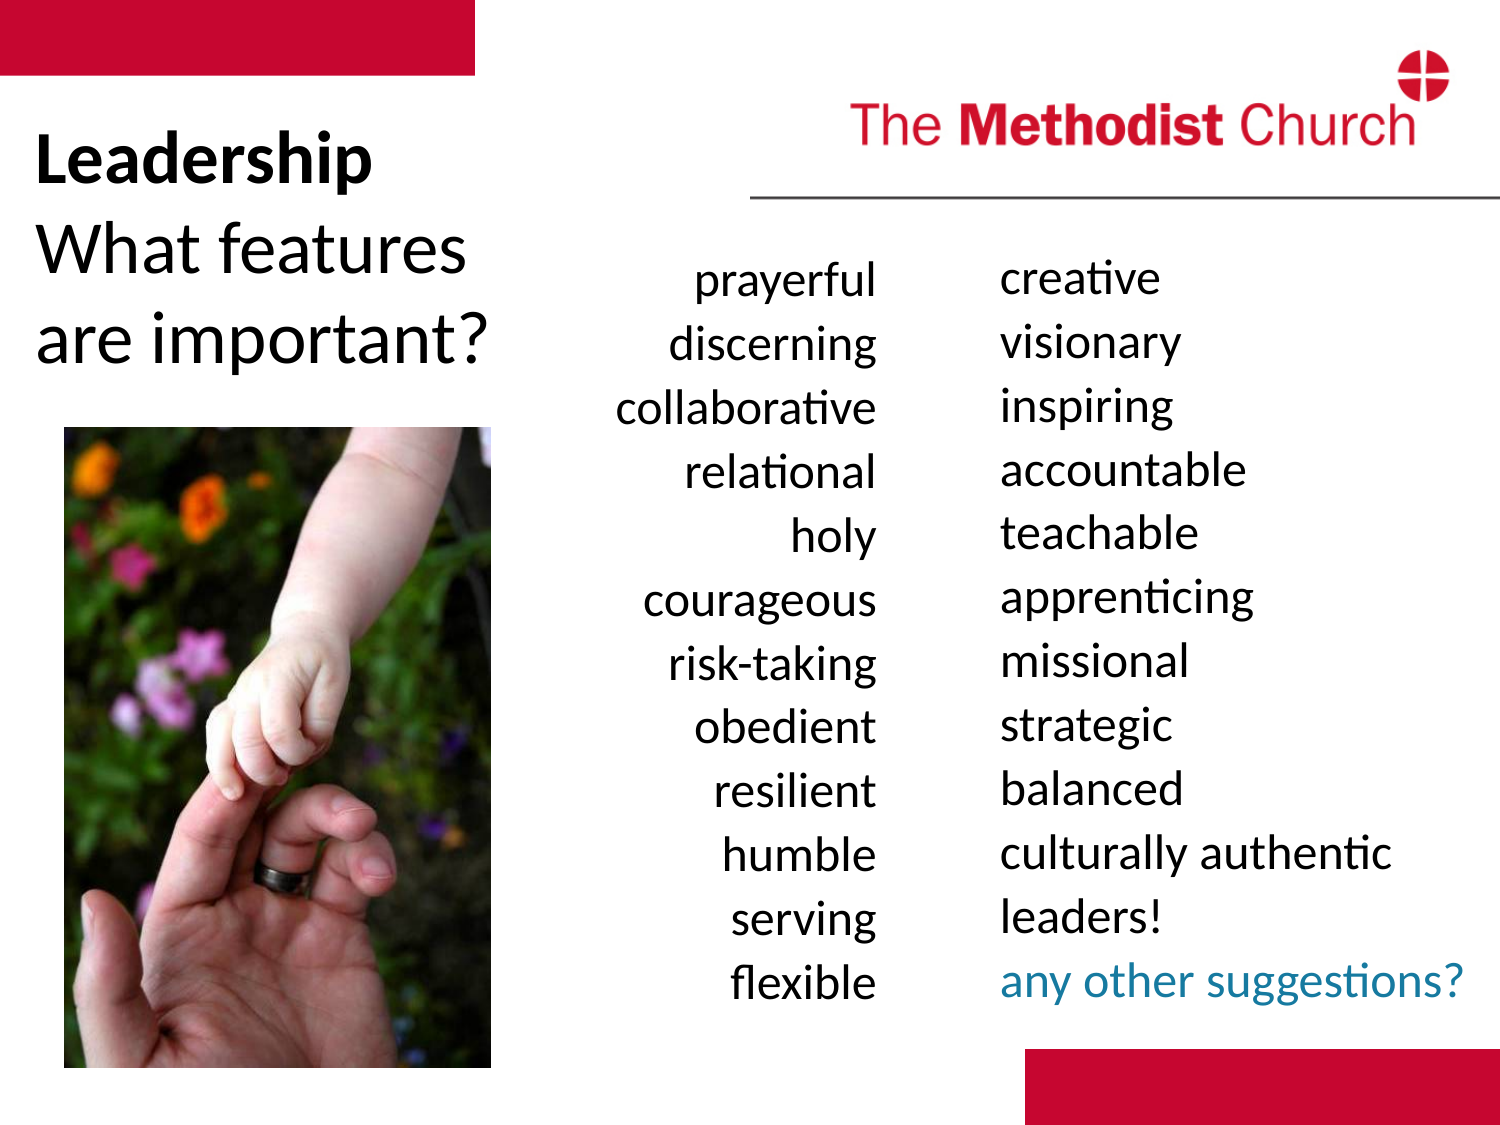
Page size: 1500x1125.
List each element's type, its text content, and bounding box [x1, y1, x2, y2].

picture [750, 0, 1500, 216]
title Leadership What features are important? [20, 101, 1140, 290]
list creative visionary inspiring accountable teachable apprenticing missional strategic balanced culturally authentic leaders! any other suggestions? [985, 243, 1500, 986]
list prayerful discerning collaborative relational holy courageous risk-taking obedient resilient humble serving flexible [229, 245, 892, 989]
picture [64, 427, 491, 1068]
